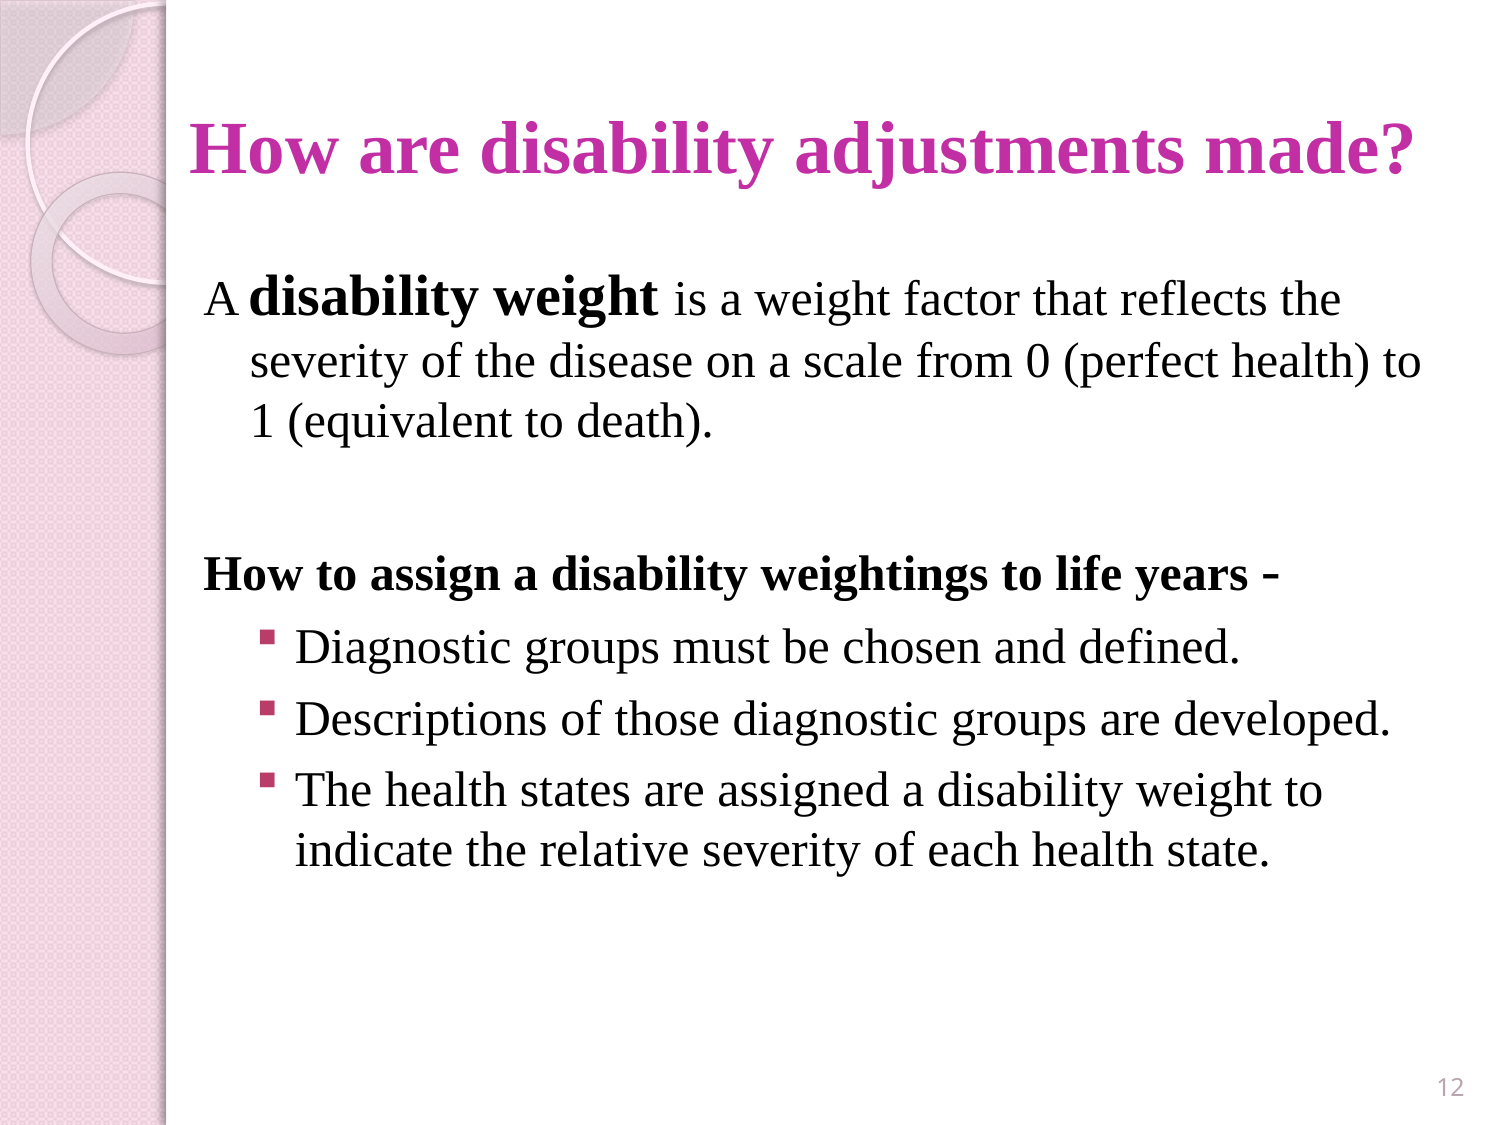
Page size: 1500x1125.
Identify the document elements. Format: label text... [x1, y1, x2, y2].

title How are disability adjustments made? [174, 50, 1475, 238]
list A disability weight is a weight factor that reflects the severity of the disease on a scale from 0 (perfect health) to 1 (equivalent to death). How to assign a disability weightings to life years - Diagnostic groups must be chosen and defined. Descriptions of those diagnostic groups are developed. The health states are assigned a disability weight to indicate the relative severity of each health state. [174, 249, 1463, 1013]
slide_number 12 [1413, 1034, 1488, 1113]
